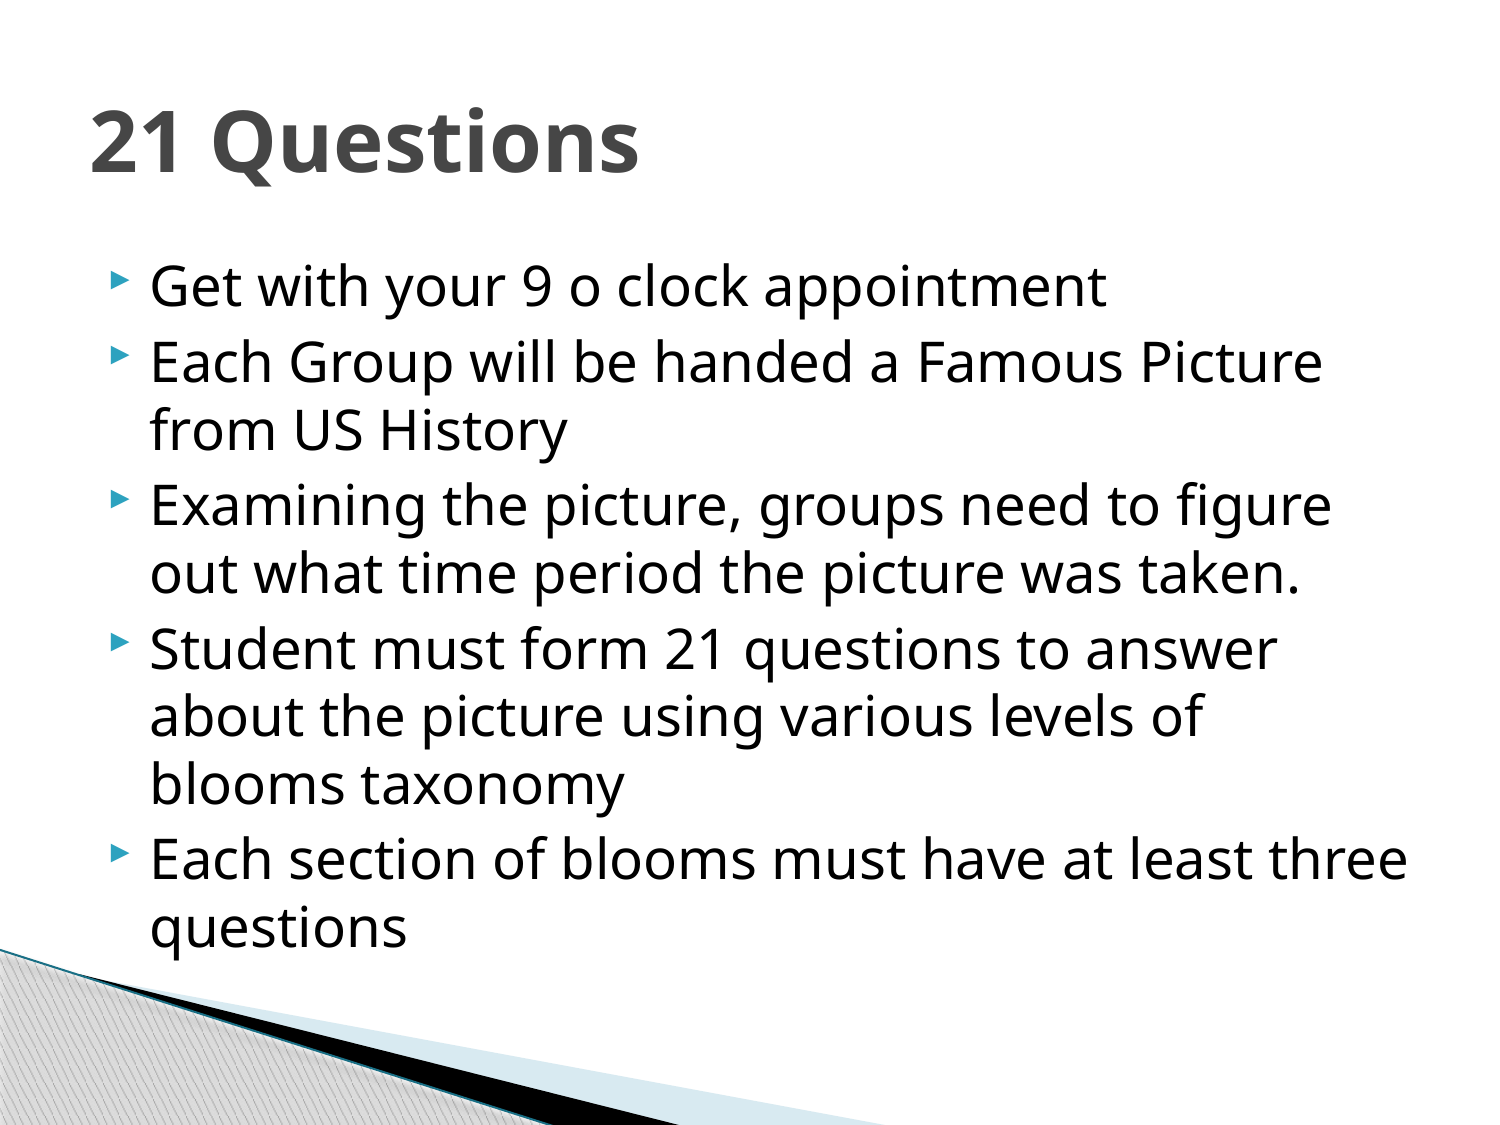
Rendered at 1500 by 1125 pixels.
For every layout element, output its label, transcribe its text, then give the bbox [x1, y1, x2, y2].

title 21 Questions [75, 45, 1425, 233]
list Get with your 9 o clock appointment Each Group will be handed a Famous Picture from US History Examining the picture, groups need to figure out what time period the picture was taken. Student must form 21 questions to answer about the picture using various levels of blooms taxonomy Each section of blooms must have at least three questions [75, 243, 1425, 986]
